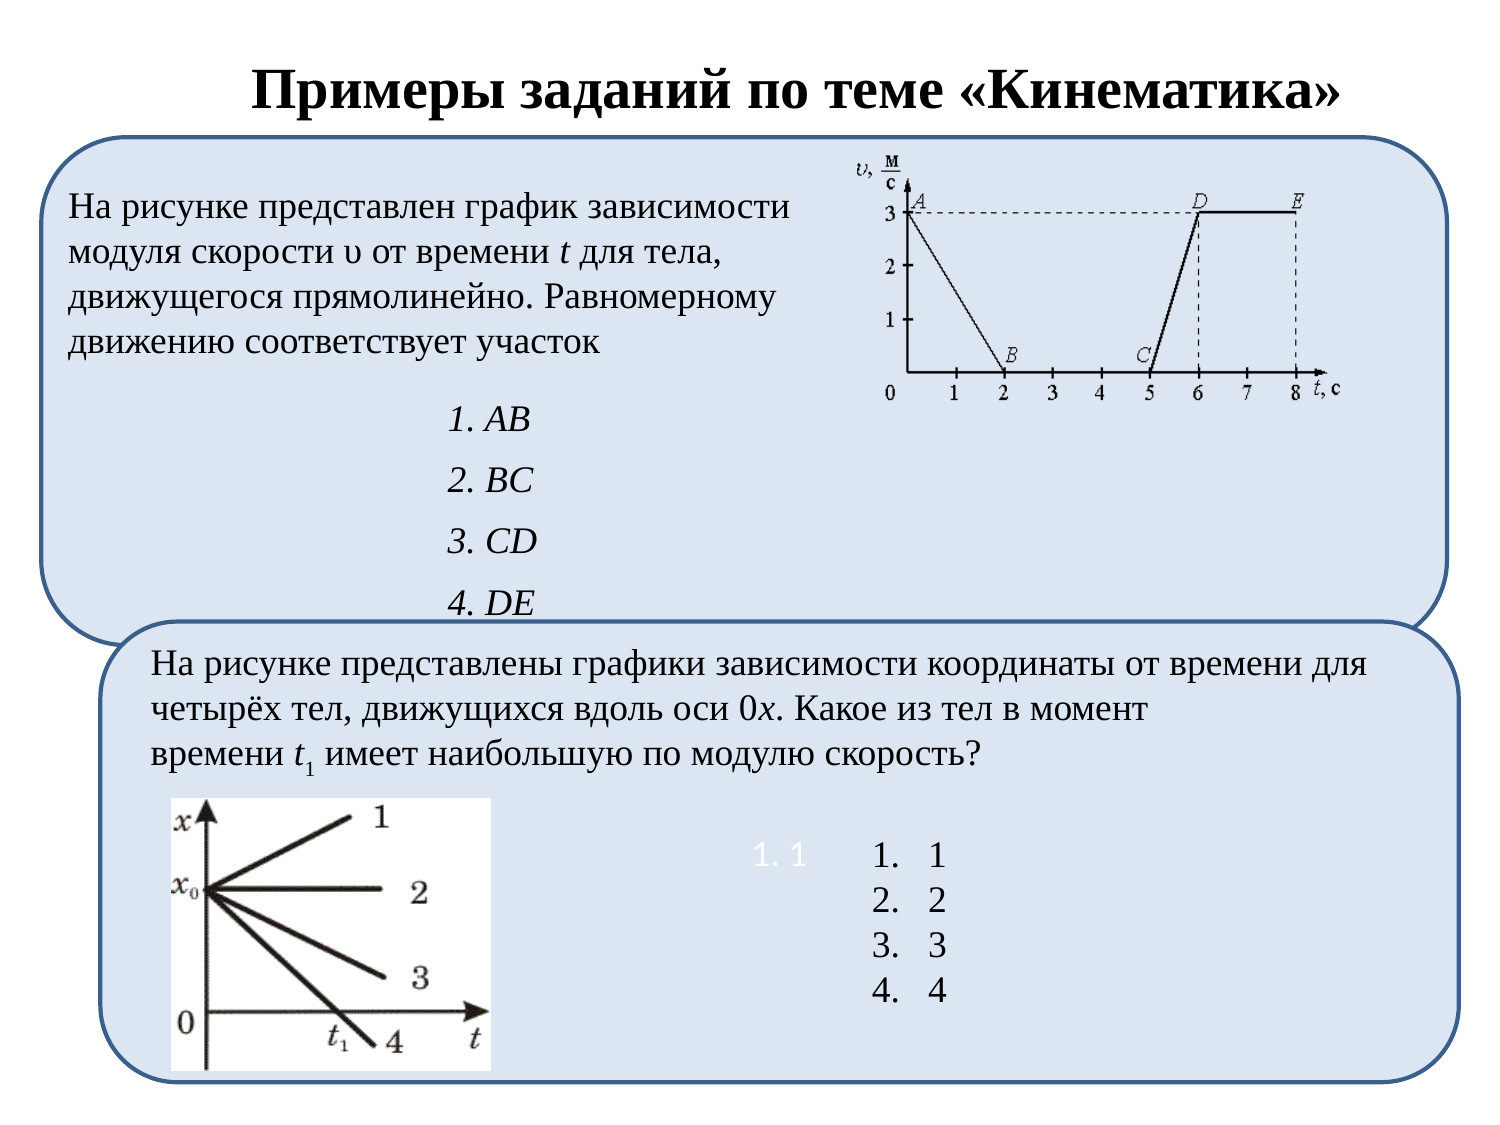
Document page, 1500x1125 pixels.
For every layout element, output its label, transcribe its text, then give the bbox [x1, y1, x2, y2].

table_cell 4. DE [443, 569, 577, 619]
text_box 1 2 3 4 [857, 822, 962, 1017]
text_box На рисунке представлен график зависимости модуля скорости υ от времени t для тела, движущегося прямолинейно. Равномерному движению соответствует участок [53, 173, 845, 369]
text_box Примеры заданий по теме «Кинематика» [236, 42, 1358, 128]
table_header 1. AB [443, 385, 577, 446]
picture [170, 798, 491, 1071]
table_cell 3. CD [443, 508, 577, 569]
picture [856, 148, 1341, 410]
table_cell 2. BC [443, 446, 577, 508]
text_box [39, 135, 1450, 647]
text_box 1. 1 [98, 619, 1461, 1085]
text_box На рисунке представлены графики зависимости координаты от времени для четырёх тел, движущихся вдоль оси 0х. Какое из тел в момент времени t1 имеет наибольшую по модулю скорость? [135, 630, 1412, 789]
